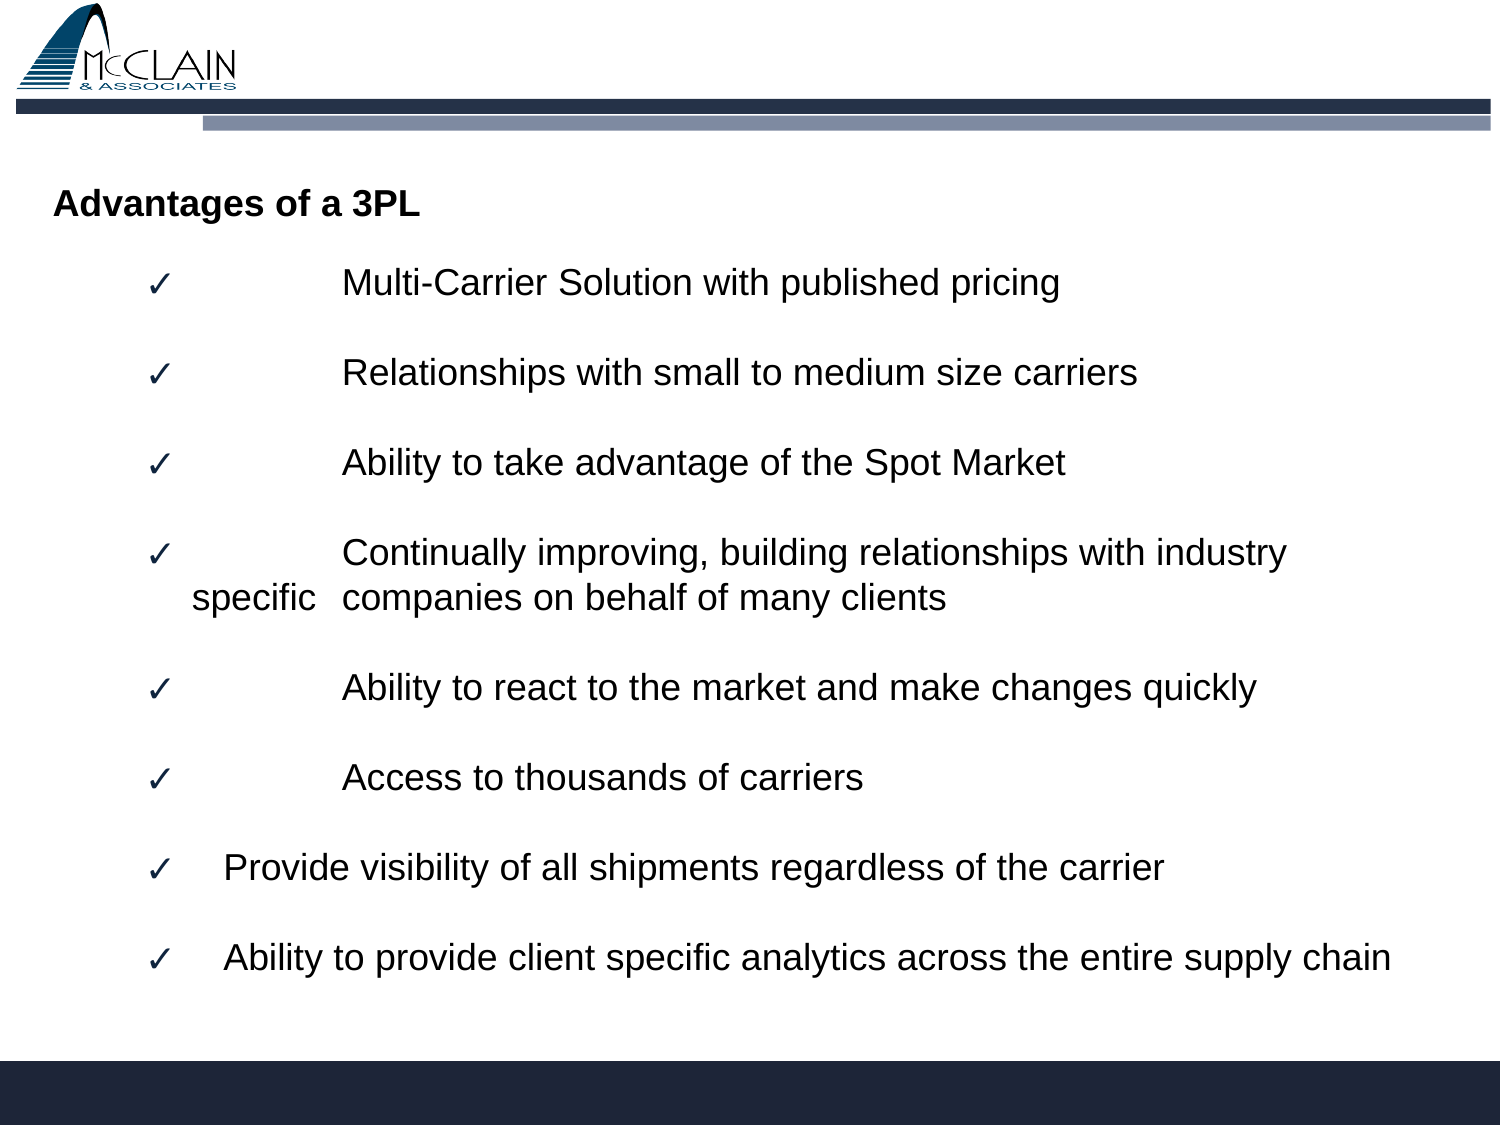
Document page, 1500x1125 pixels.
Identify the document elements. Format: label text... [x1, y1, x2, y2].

text_box Advantages of a 3PL [37, 171, 455, 233]
picture [0, 1061, 1500, 1125]
picture [16, 3, 236, 90]
text_box Multi-Carrier Solution with published pricing Relationships with small to medium size carriers Ability to take advantage of the Spot Market Continually improving, building relationships with industry specific companies on behalf of many clients Ability to react to the market and make changes quickly Access to thousands of carriers Provide visibility of all shipments regardless of the carrier Ability to provide client specific analytics across the entire supply chain [55, 160, 1415, 1040]
